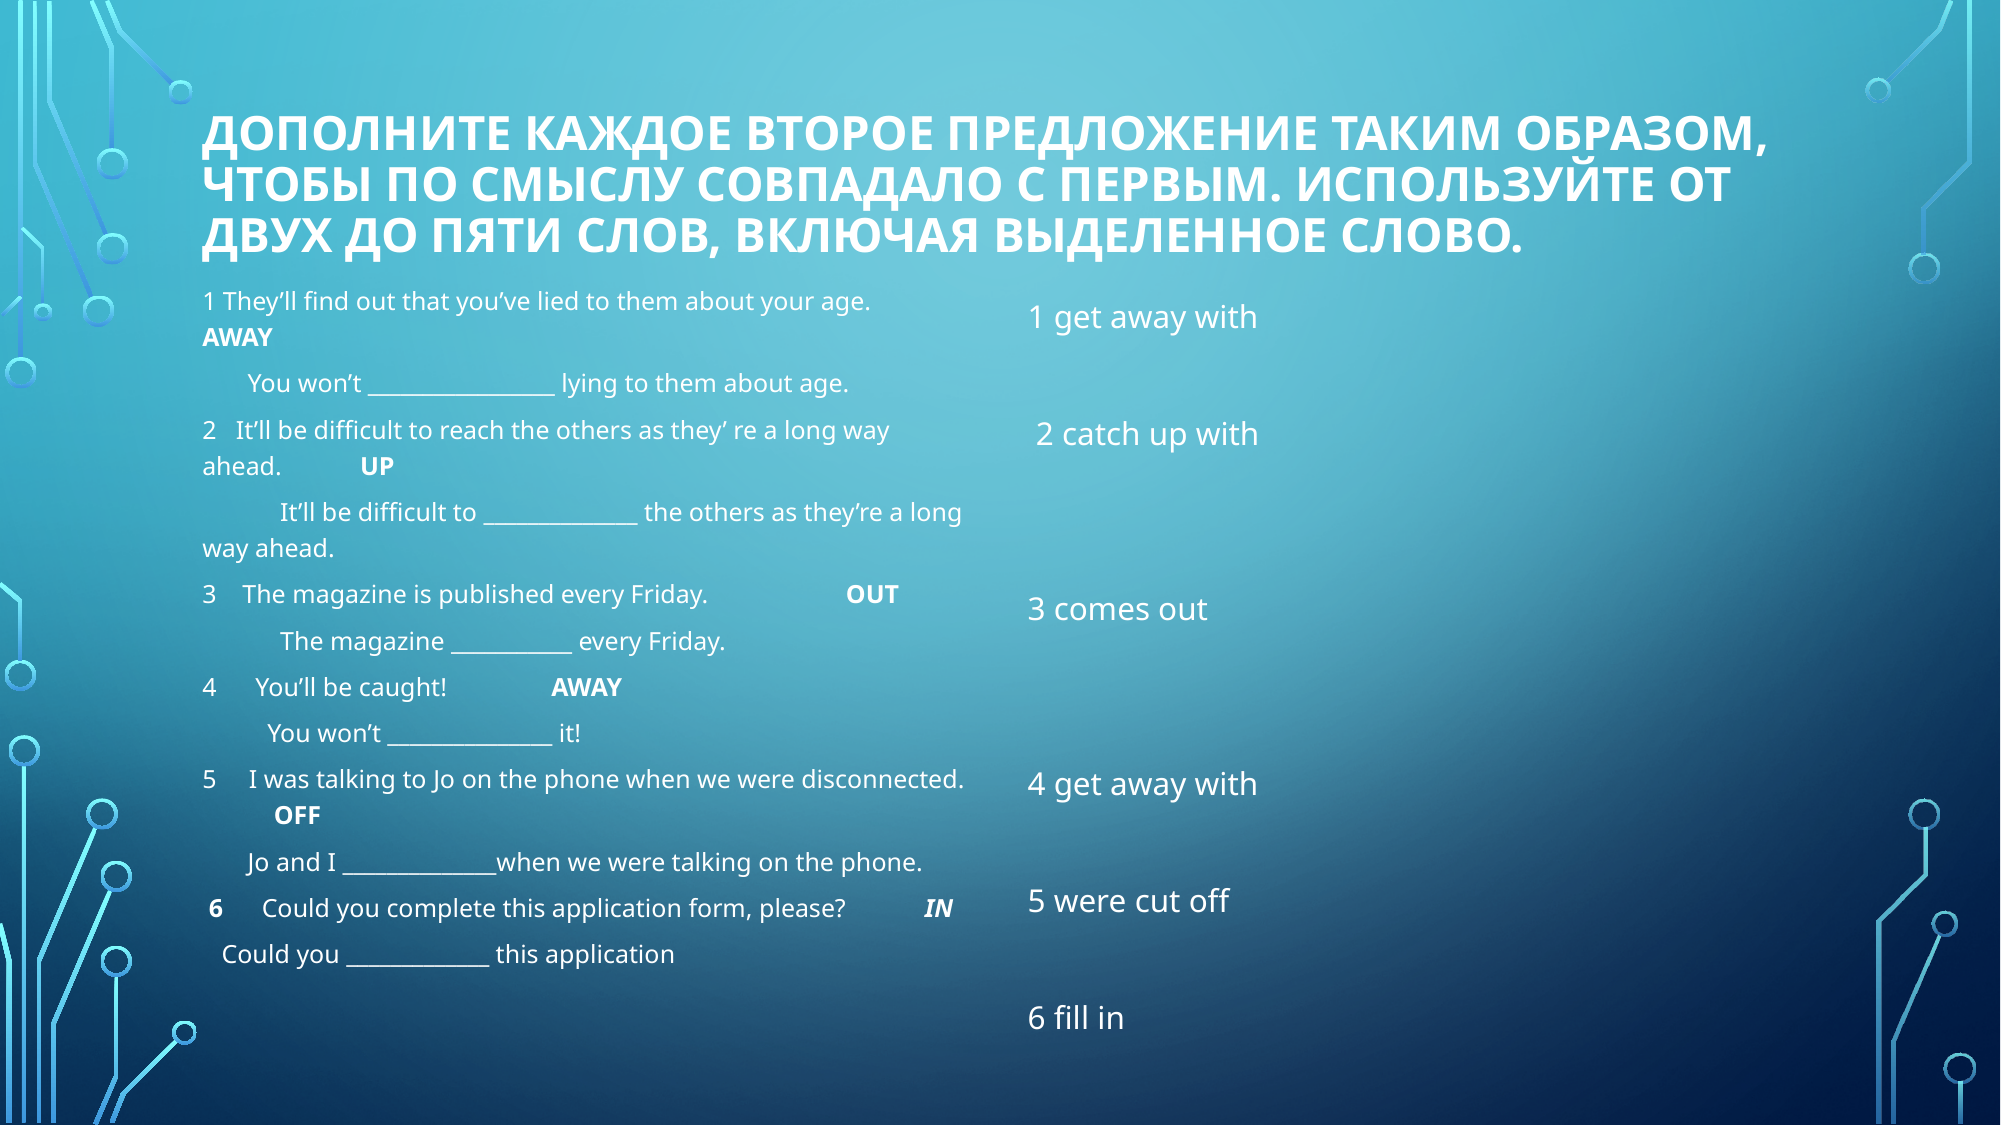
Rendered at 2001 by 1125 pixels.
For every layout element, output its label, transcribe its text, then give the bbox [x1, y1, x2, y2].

title Дополните каждое второе предложение таким образом, чтобы по смыслу совпадало с первым. Используйте от двух до пяти слов, включая выделенное слово. [187, 101, 1813, 344]
list 1 They’ll find out that you’ve lied to them about your age. AWAY You won’t _________________ lying to them about age. 2 It’ll be difficult to reach the others as they’ re a long way ahead. UP It’ll be difficult to ______________ the others as they’re a long way ahead. 3 The magazine is published every Friday. OUT The magazine ___________ every Friday. 4 You’ll be caught! AWAY You won’t _______________ it! 5 I was talking to Jo on the phone when we were disconnected. OFF Jo and I ______________when we were talking on the phone. 6 Could you complete this application form, please? IN Could you _____________ this application [187, 272, 988, 1040]
list 1 get away with 2 catch up with 3 comes out 4 get away with 5 were cut off 6 fill in [1012, 282, 1813, 1050]
